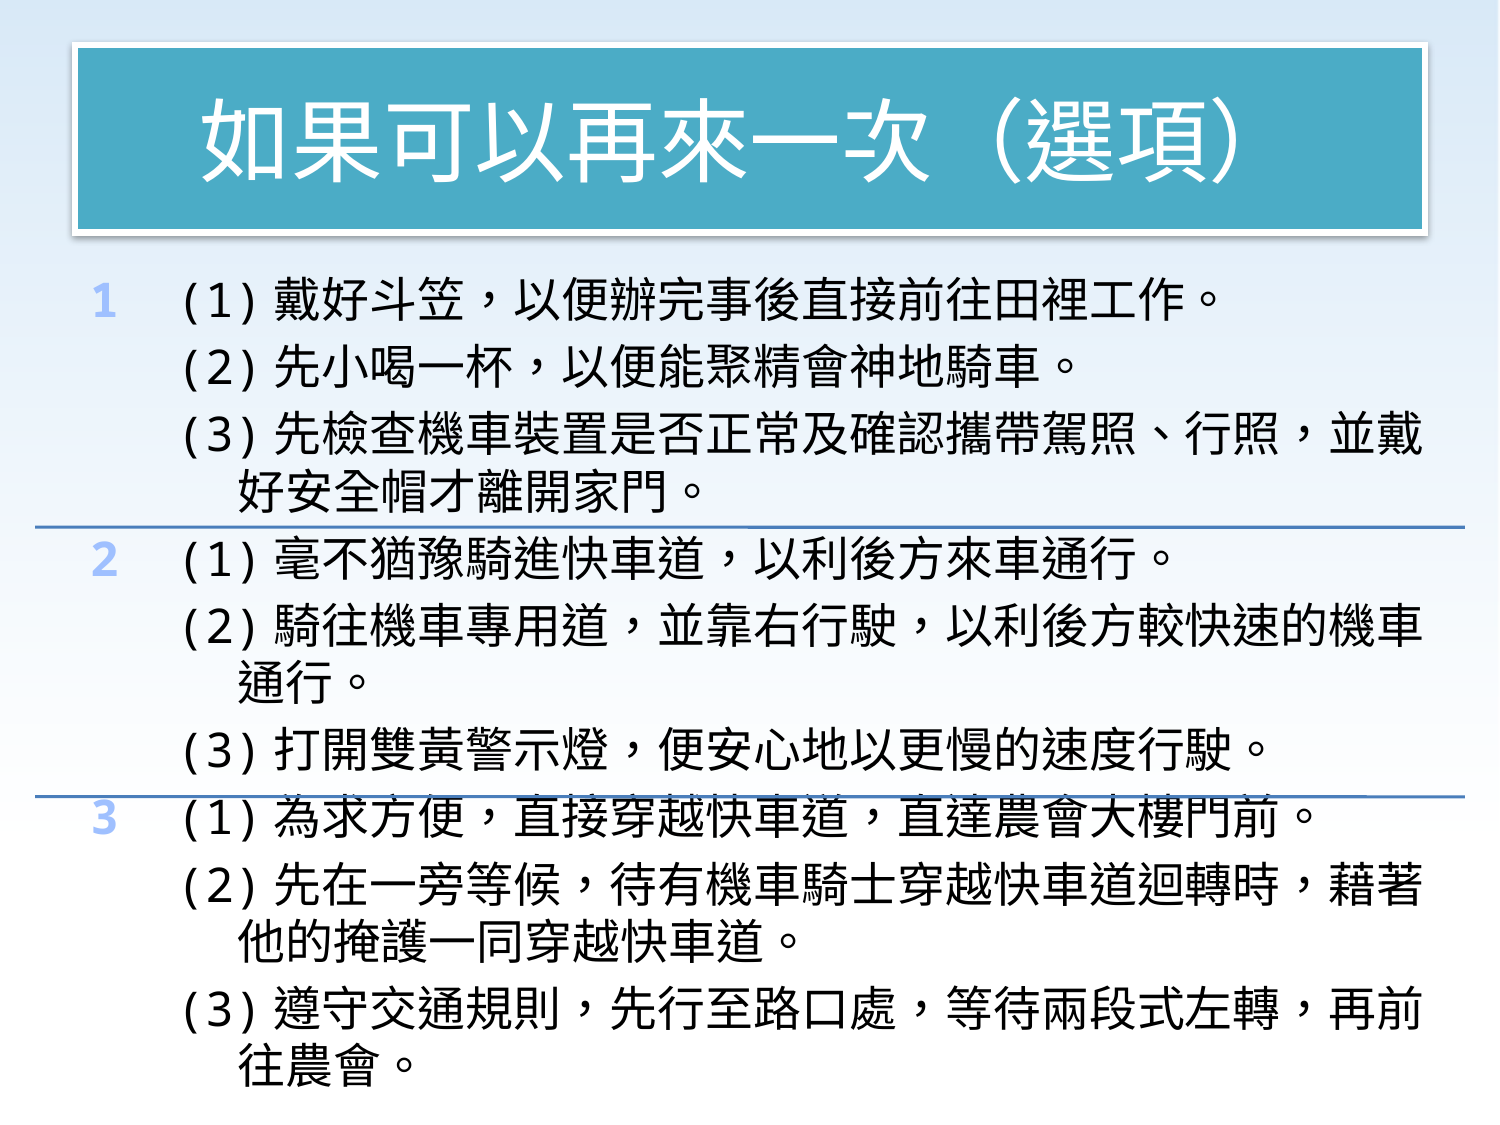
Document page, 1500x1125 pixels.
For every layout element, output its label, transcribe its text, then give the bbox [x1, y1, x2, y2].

list 1 (1)戴好斗笠，以便辦完事後直接前往田裡工作。 (2)先小喝一杯，以便能聚精會神地騎車。 (3)先檢查機車裝置是否正常及確認攜帶駕照、行照，並戴 好安全帽才離開家門。 2 (1)毫不猶豫騎進快車道，以利後方來車通行。 (2)騎往機車專用道，並靠右行駛，以利後方較快速的機車通行。 (3)打開雙黃警示燈，便安心地以更慢的速度行駛。 3 (1)為求方便，直接穿越快車道，直達農會大樓門前。 (2)先在一旁等候，待有機車騎士穿越快車道迴轉時，藉著他的掩護一同穿越快車道。 (3)遵守交通規則，先行至路口處，等待兩段式左轉，再前往農會。 [74, 535, 1442, 794]
title 如果可以再來一次（選項） [72, 42, 1428, 236]
list 1 (1)戴好斗笠，以便辦完事後直接前往田裡工作。 (2)先小喝一杯，以便能聚精會神地騎車。 (3)先檢查機車裝置是否正常及確認攜帶駕照、行照，並戴 好安全帽才離開家門。 2 (1)毫不猶豫騎進快車道，以利後方來車通行。 (2)騎往機車專用道，並靠右行駛，以利後方較快速的機車通行。 (3)打開雙黃警示燈，便安心地以更慢的速度行駛。 3 (1)為求方便，直接穿越快車道，直達農會大樓門前。 (2)先在一旁等候，待有機車騎士穿越快車道迴轉時，藉著他的掩護一同穿越快車道。 (3)遵守交通規則，先行至路口處，等待兩段式左轉，再前往農會。 [74, 262, 1442, 525]
list 1 (1)戴好斗笠，以便辦完事後直接前往田裡工作。 (2)先小喝一杯，以便能聚精會神地騎車。 (3)先檢查機車裝置是否正常及確認攜帶駕照、行照，並戴 好安全帽才離開家門。 2 (1)毫不猶豫騎進快車道，以利後方來車通行。 (2)騎往機車專用道，並靠右行駛，以利後方較快速的機車通行。 (3)打開雙黃警示燈，便安心地以更慢的速度行駛。 3 (1)為求方便，直接穿越快車道，直達農會大樓門前。 (2)先在一旁等候，待有機車騎士穿越快車道迴轉時，藉著他的掩護一同穿越快車道。 (3)遵守交通規則，先行至路口處，等待兩段式左轉，再前往農會。 [74, 806, 1442, 1102]
picture [0, 0, 1500, 1125]
